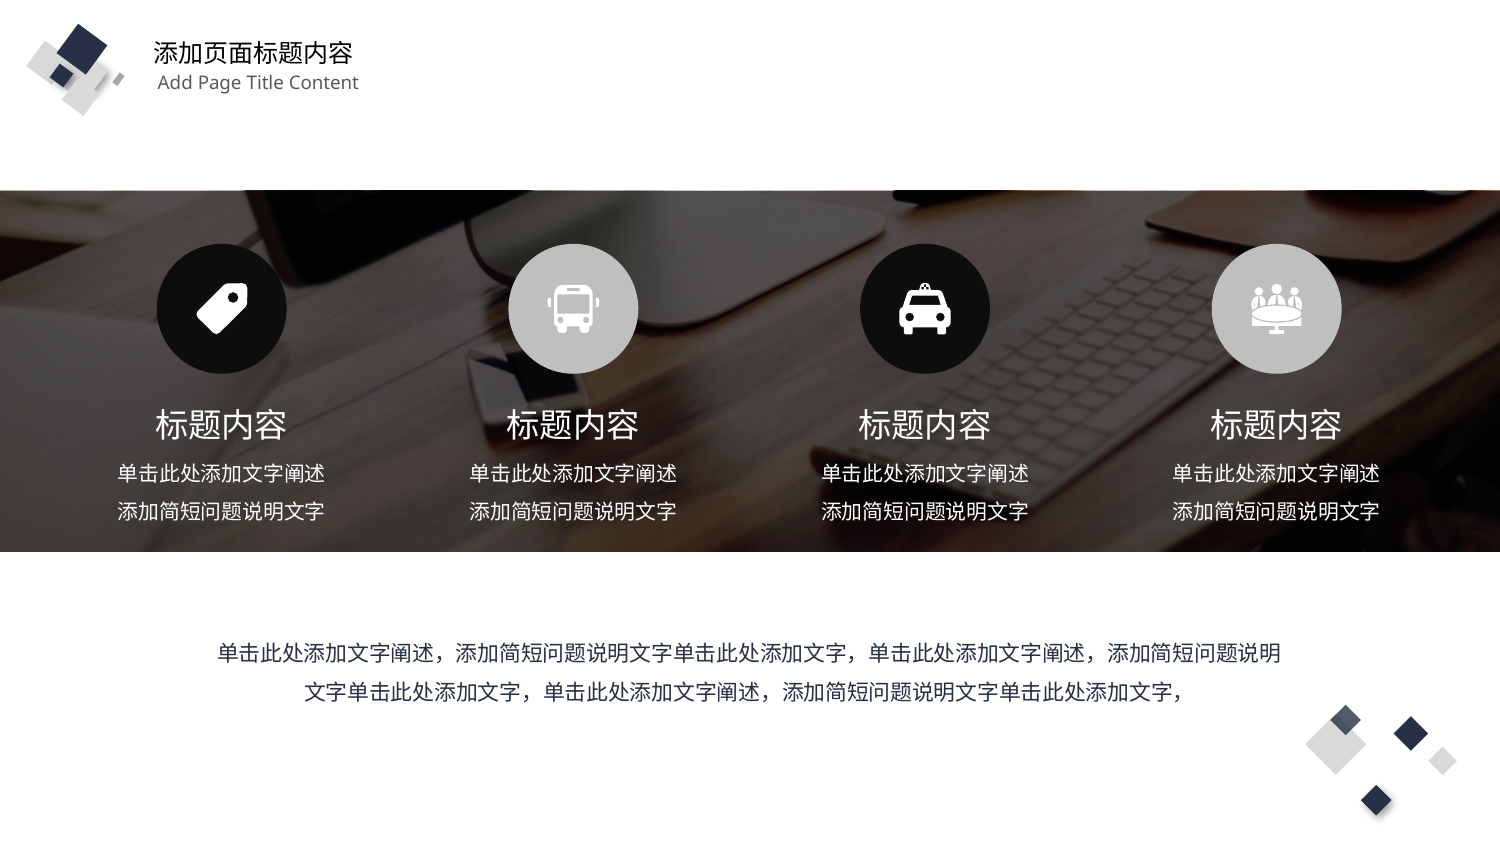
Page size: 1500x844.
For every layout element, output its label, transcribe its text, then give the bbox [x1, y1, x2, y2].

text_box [156, 243, 287, 374]
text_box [1143, 396, 1411, 528]
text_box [791, 396, 1059, 528]
text_box 单击此处添加文字阐述，添加简短问题说明文字单击此处添加文字，单击此处添加文字阐述，添加简短问题说明文字单击此处添加文字，单击此处添加文字阐述，添加简短问题说明文字单击此处添加文字， [193, 618, 1307, 713]
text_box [0, 190, 1500, 553]
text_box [32, 36, 115, 116]
text_box Add Page Title Content [142, 63, 374, 101]
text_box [859, 243, 991, 374]
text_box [508, 243, 639, 374]
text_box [88, 396, 356, 528]
text_box 添加页面标题内容 [139, 30, 369, 76]
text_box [1313, 708, 1453, 812]
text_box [439, 396, 707, 528]
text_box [1211, 243, 1342, 374]
